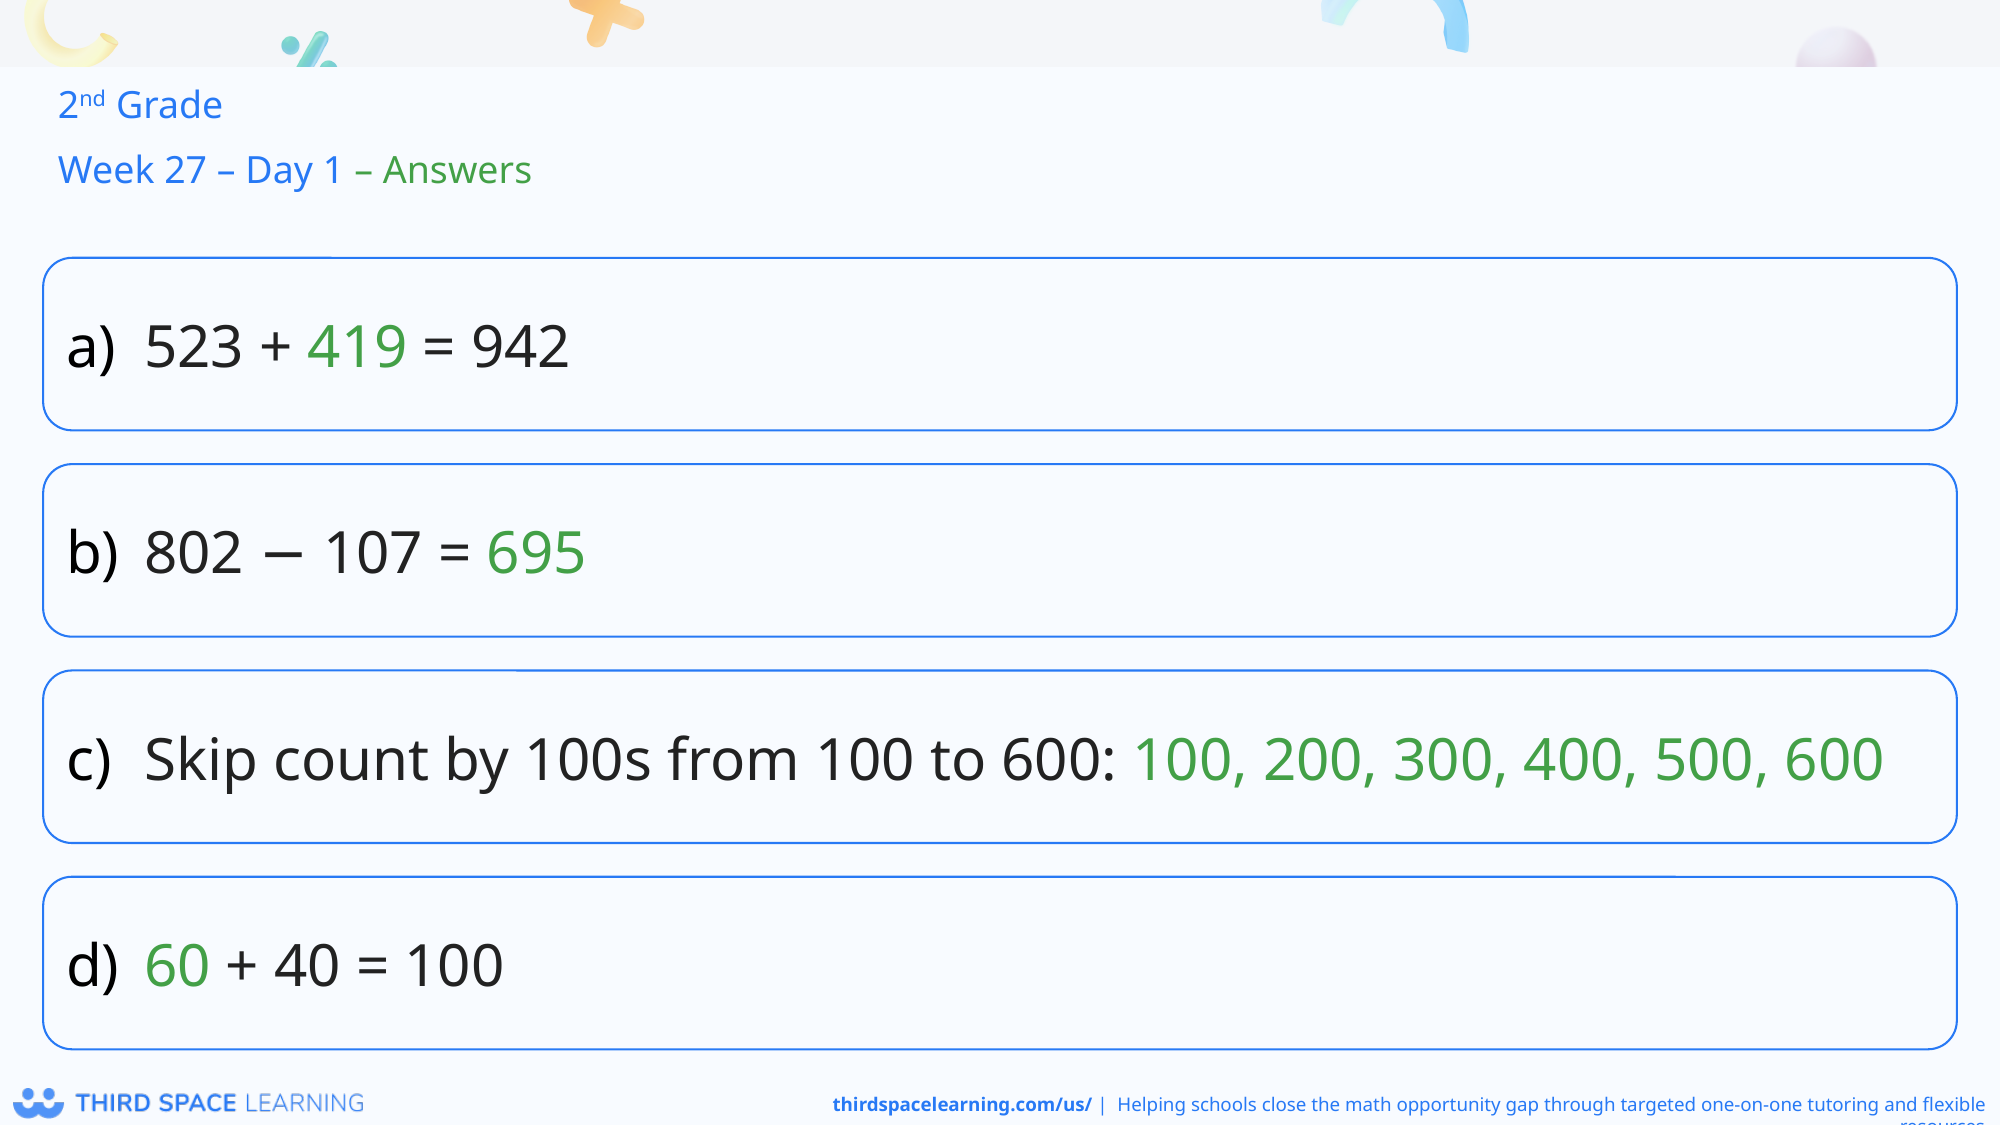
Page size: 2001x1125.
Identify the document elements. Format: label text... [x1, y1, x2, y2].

list 60 + 40 = 100 [129, 891, 1939, 1035]
list 802 − 107 = 695 [129, 478, 1939, 623]
list 523 + 419 = 942 [129, 272, 1939, 416]
text_box 2nd Grade Week 27 – Day 1 – Answers [43, 73, 705, 212]
picture [0, 0, 2000, 67]
list Skip count by 100s from 100 to 600: 100, 200, 300, 400, 500, 600 [129, 684, 1939, 829]
picture [13, 1088, 365, 1119]
